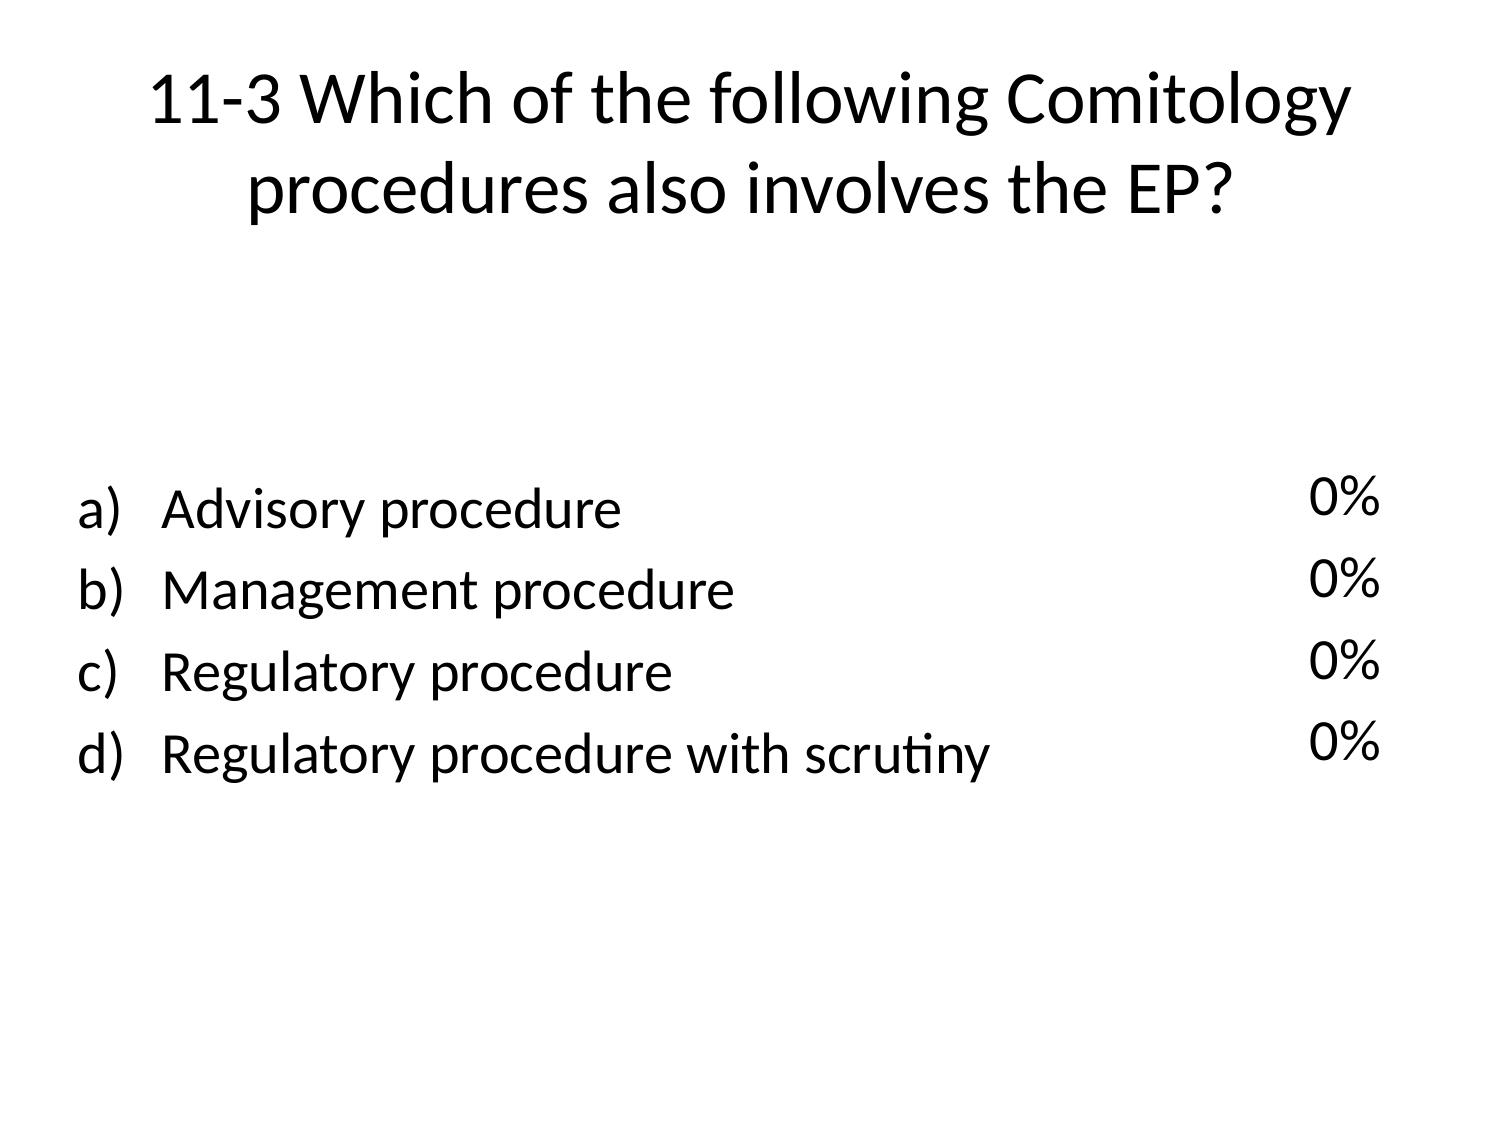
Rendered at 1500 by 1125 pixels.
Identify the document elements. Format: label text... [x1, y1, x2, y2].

list 0% 0% 0% 0% [1112, 449, 1397, 1125]
title 11-3 Which of the following Comitology procedures also involves the EP? [74, 37, 1426, 241]
list Advisory procedure Management procedure Regulatory procedure Regulatory procedure with scrutiny [62, 462, 1105, 804]
